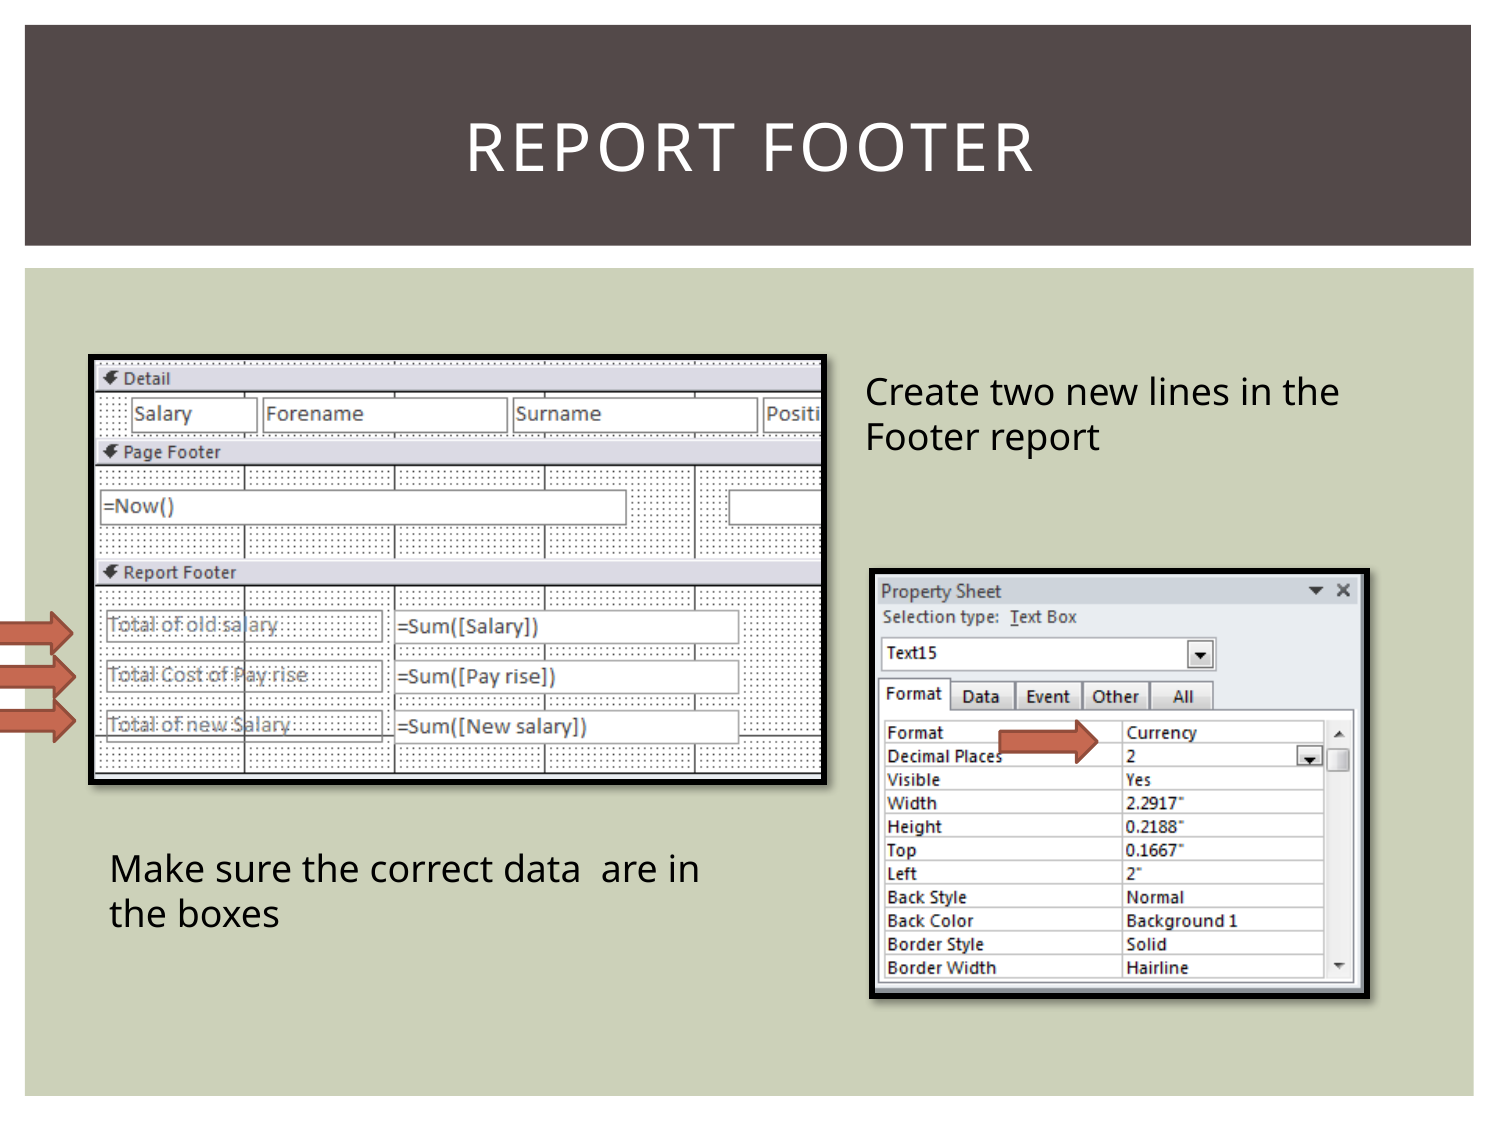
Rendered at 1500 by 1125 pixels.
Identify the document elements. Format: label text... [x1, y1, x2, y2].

picture [93, 360, 822, 780]
text_box [0, 698, 77, 744]
text_box [0, 654, 77, 699]
text_box Create two new lines in the Footer report [849, 360, 1475, 465]
title REPORT FOOTER [62, 58, 1438, 232]
text_box [0, 611, 74, 656]
picture [874, 573, 1365, 994]
text_box Make sure the correct data are in the boxes [94, 837, 720, 943]
